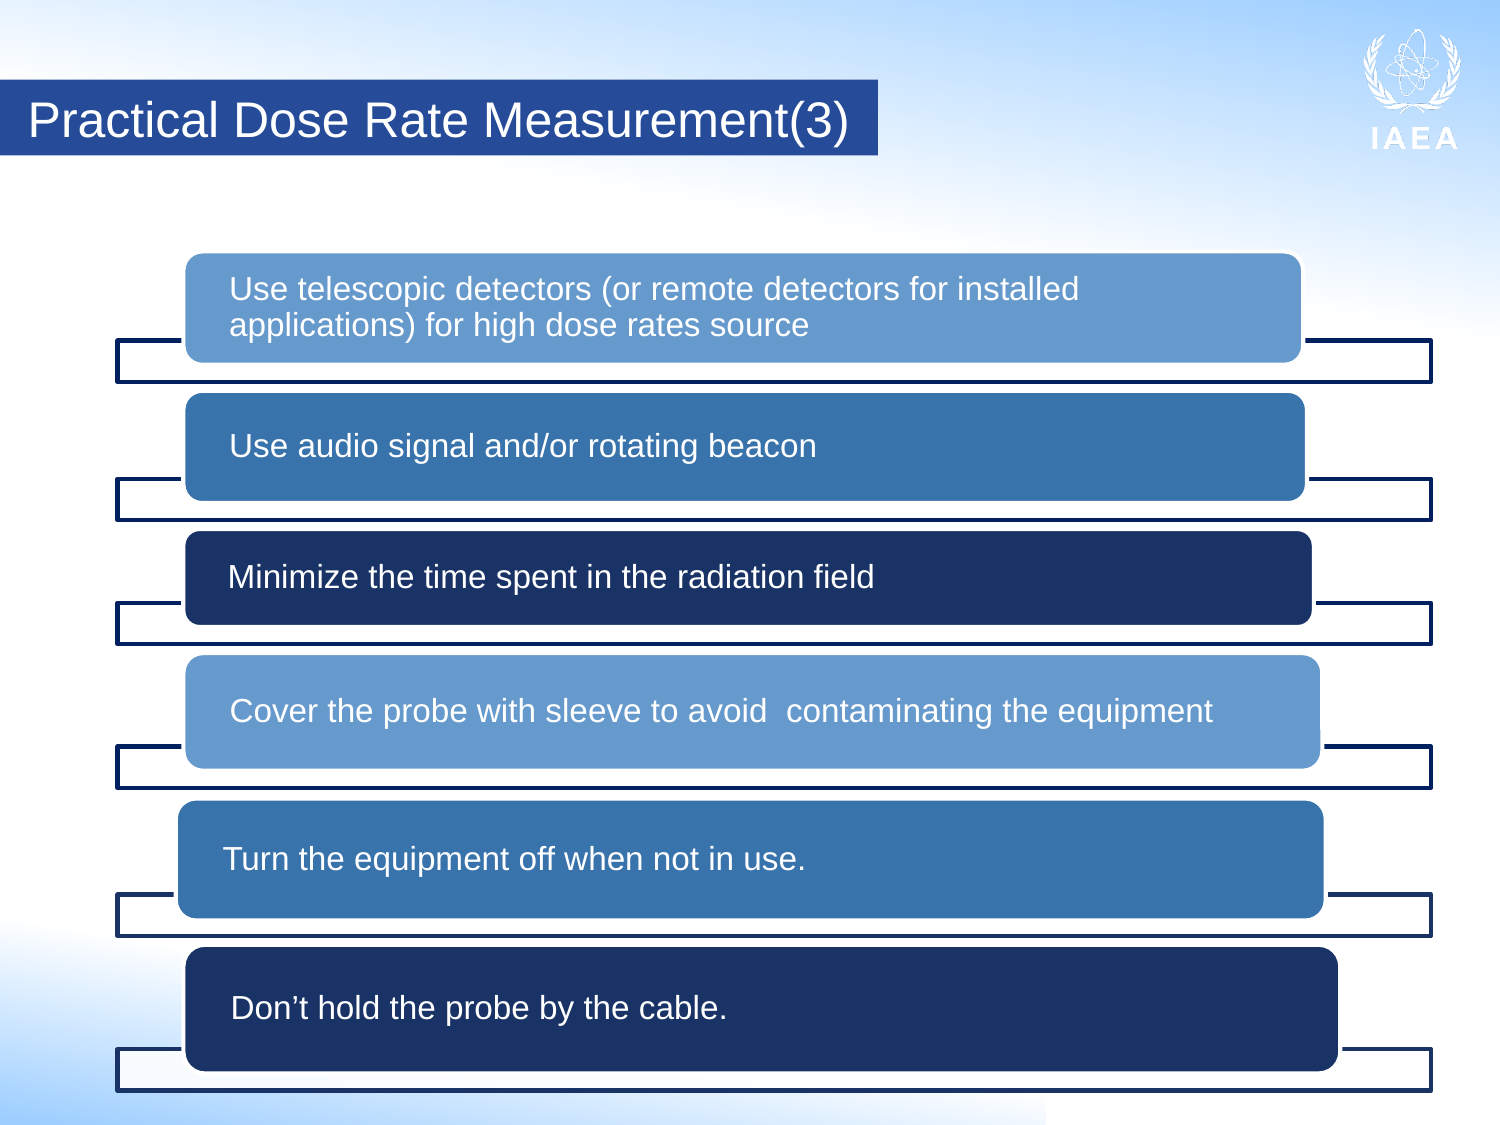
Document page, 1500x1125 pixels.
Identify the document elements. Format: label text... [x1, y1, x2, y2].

picture [1363, 29, 1461, 149]
text_box Practical Dose Rate Measurement(3) [0, 78, 880, 158]
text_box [117, 247, 1432, 1095]
